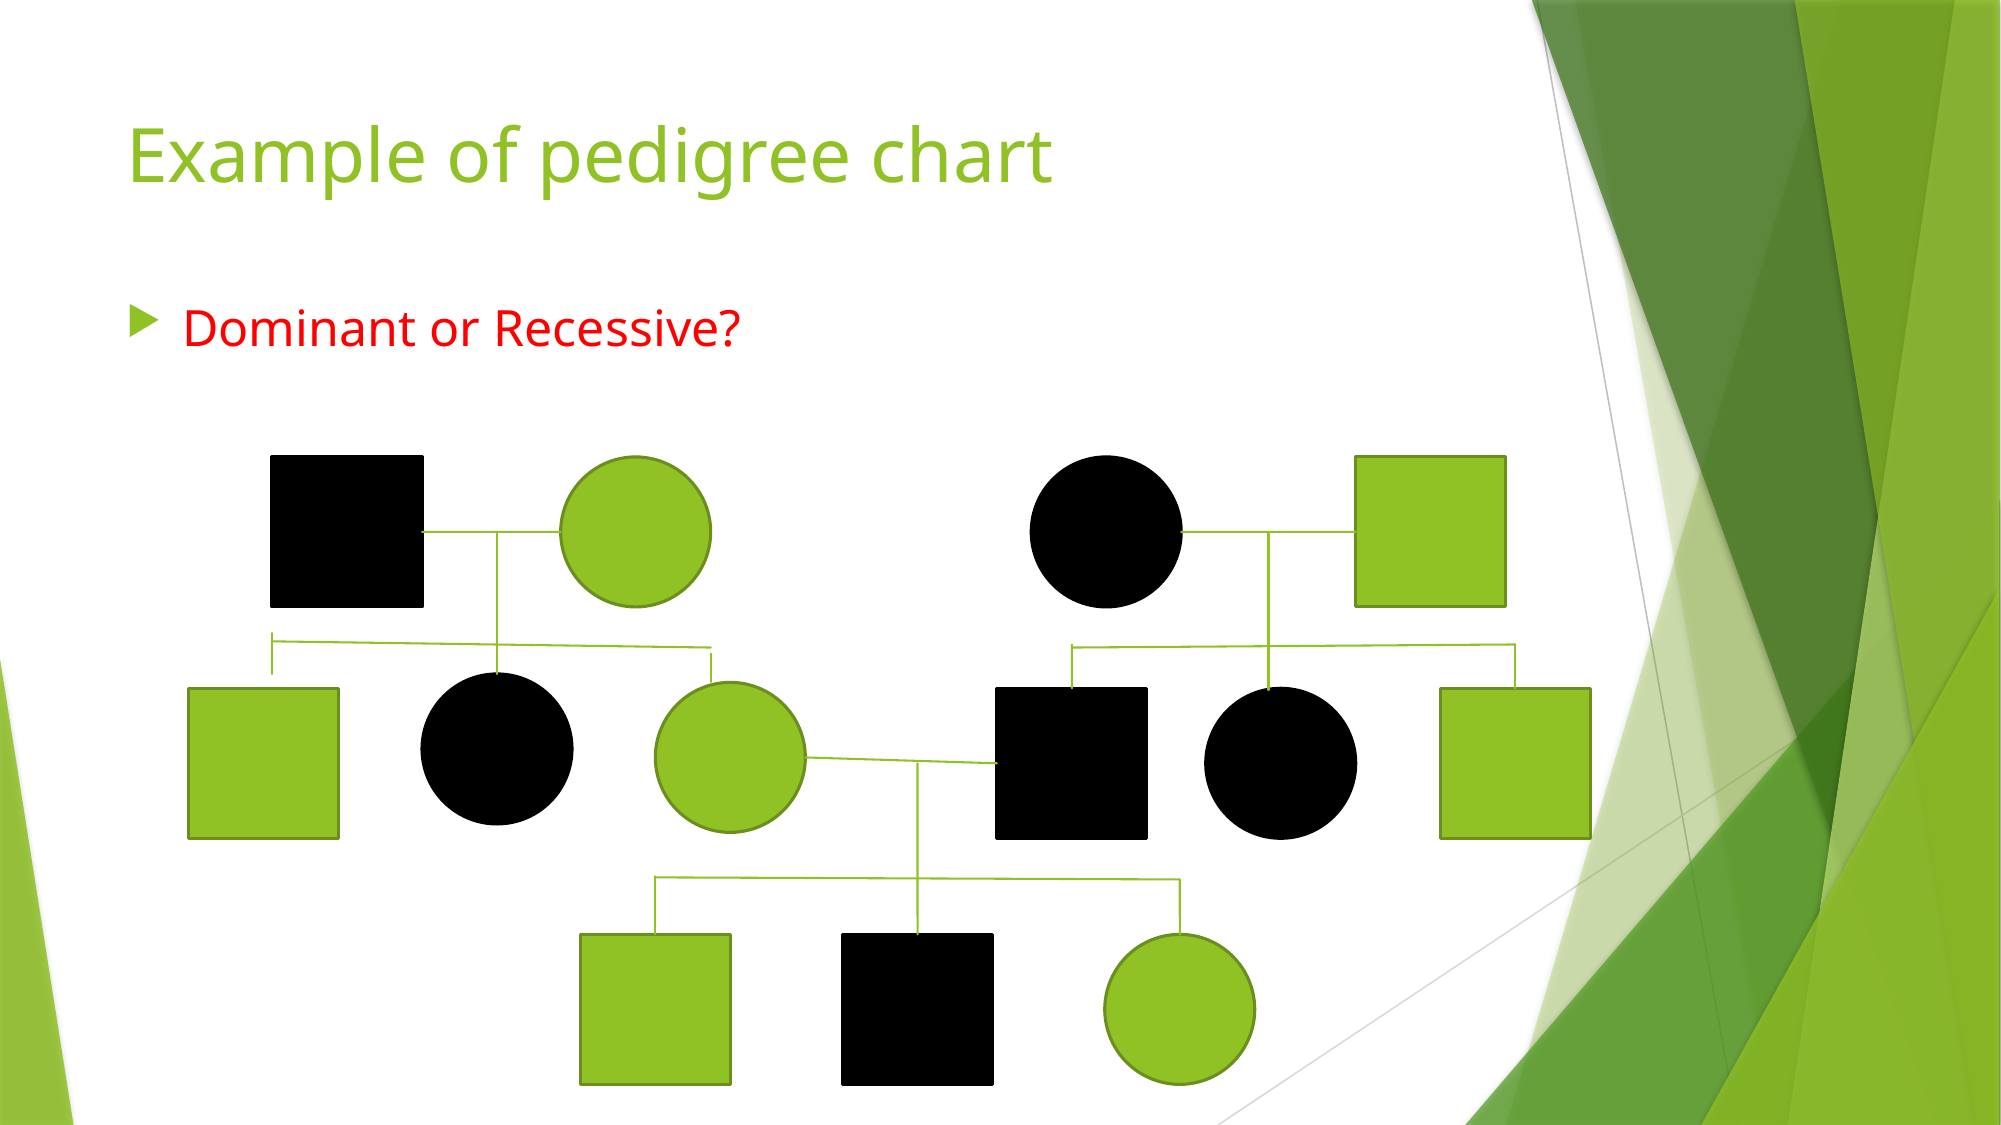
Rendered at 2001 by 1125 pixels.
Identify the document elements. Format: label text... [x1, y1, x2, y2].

text_box [1354, 455, 1507, 608]
text_box [1103, 932, 1257, 1086]
text_box [187, 687, 340, 840]
text_box [270, 455, 424, 608]
text_box [841, 933, 994, 1086]
text_box [1439, 687, 1592, 840]
text_box [1029, 455, 1183, 609]
text_box [995, 687, 1148, 840]
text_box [276, 640, 712, 648]
text_box [653, 680, 807, 834]
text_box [804, 756, 998, 764]
text_box [1204, 686, 1358, 840]
text_box [579, 933, 732, 1086]
list Dominant or Recessive? [111, 288, 1522, 926]
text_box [656, 876, 1181, 880]
text_box [559, 455, 713, 609]
text_box [420, 672, 574, 826]
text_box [1073, 643, 1514, 648]
title Example of pedigree chart [111, 99, 1522, 288]
